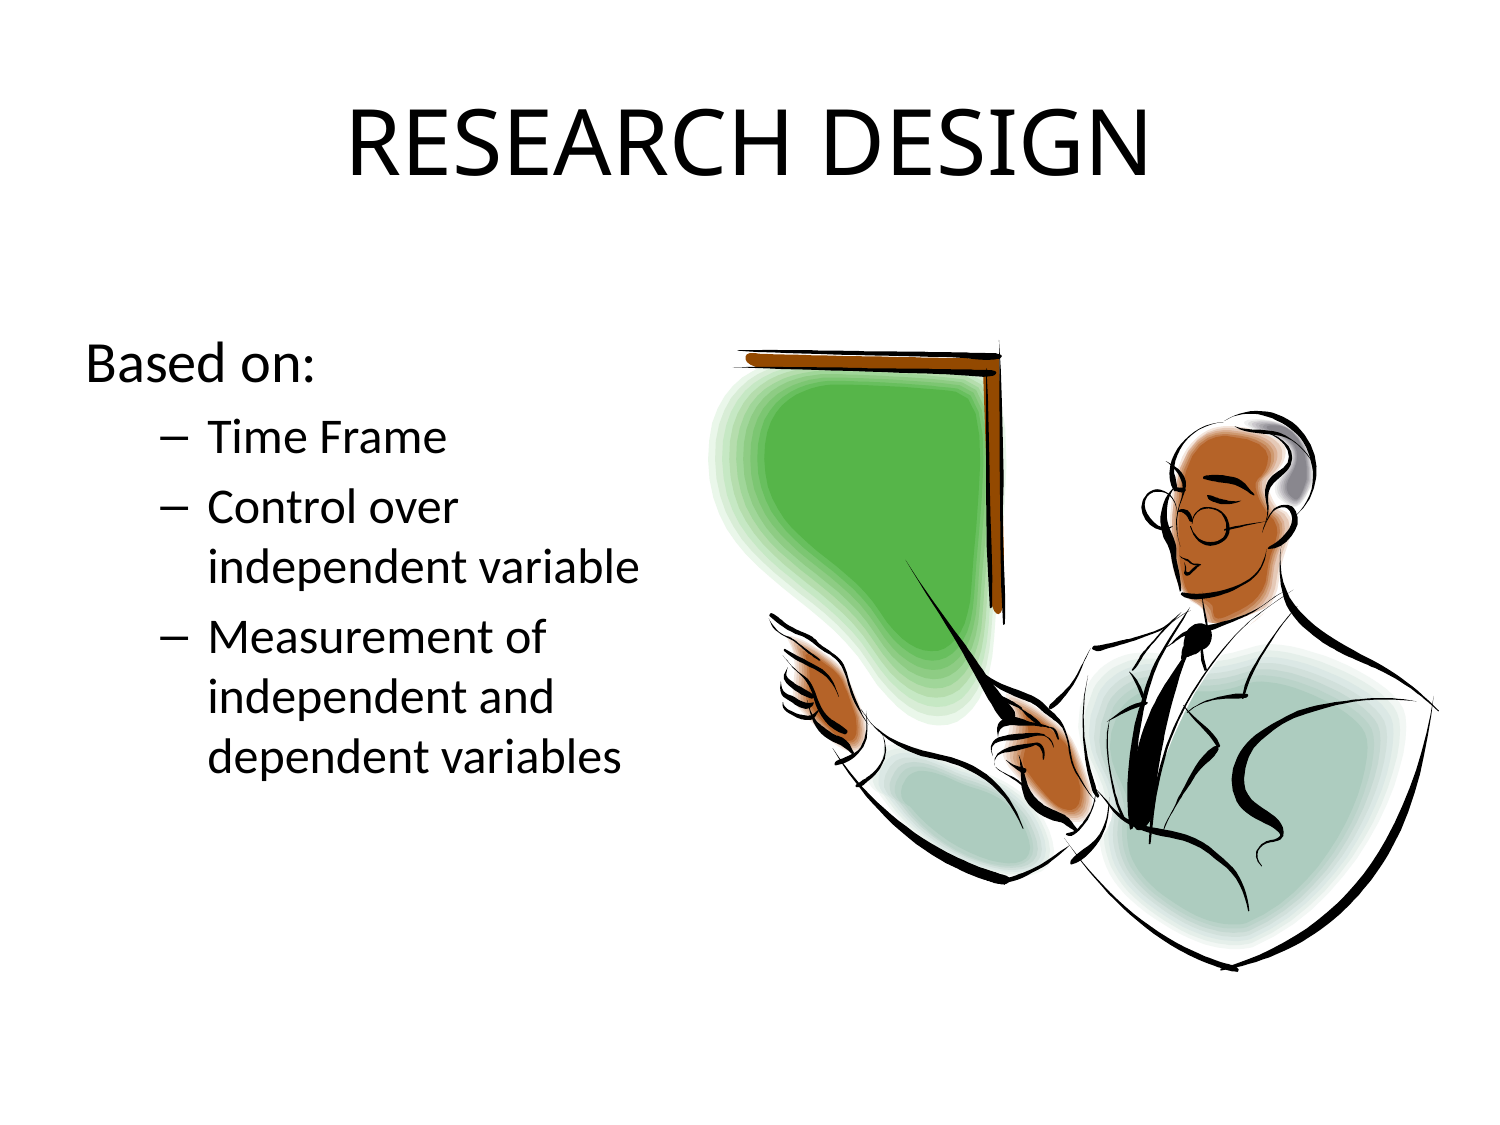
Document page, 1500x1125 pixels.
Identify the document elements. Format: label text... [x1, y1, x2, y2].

title RESEARCH DESIGN [75, 45, 1425, 233]
list Based on: Time Frame Control over independent variable Measurement of independent and dependent variables [70, 316, 696, 992]
picture [698, 339, 1439, 973]
